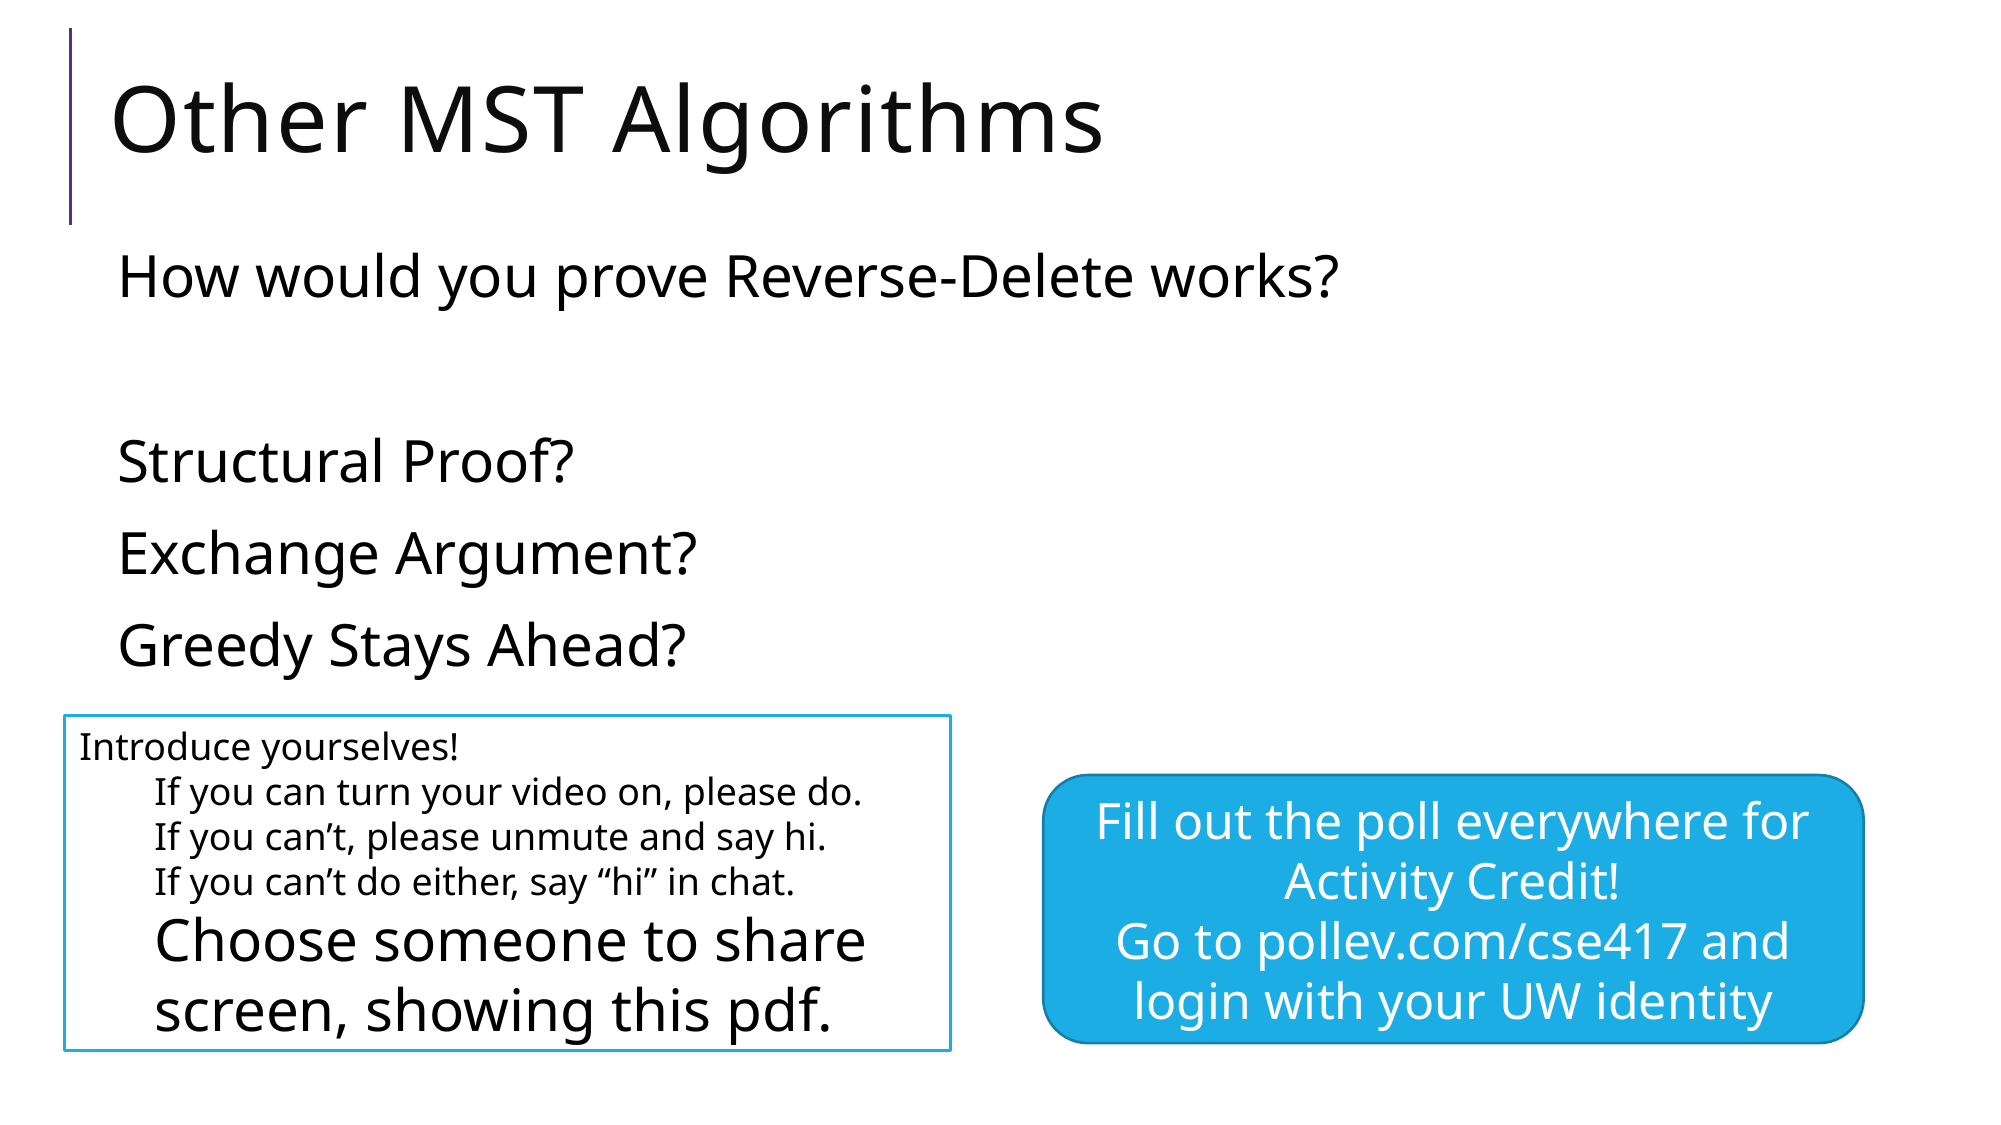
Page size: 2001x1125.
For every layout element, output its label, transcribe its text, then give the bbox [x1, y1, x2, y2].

text_box Introduce yourselves! If you can turn your video on, please do. If you can’t, please unmute and say hi. If you can’t do either, say “hi” in chat. Choose someone to share screen, showing this pdf. [64, 715, 951, 1051]
title Other MST Algorithms [94, 43, 1930, 210]
list How would you prove Reverse-Delete works? Structural Proof? Exchange Argument? Greedy Stays Ahead? [94, 240, 1930, 1035]
text_box Fill out the poll everywhere for Activity Credit! Go to pollev.com/cse417 and login with your UW identity [1041, 773, 1865, 1045]
